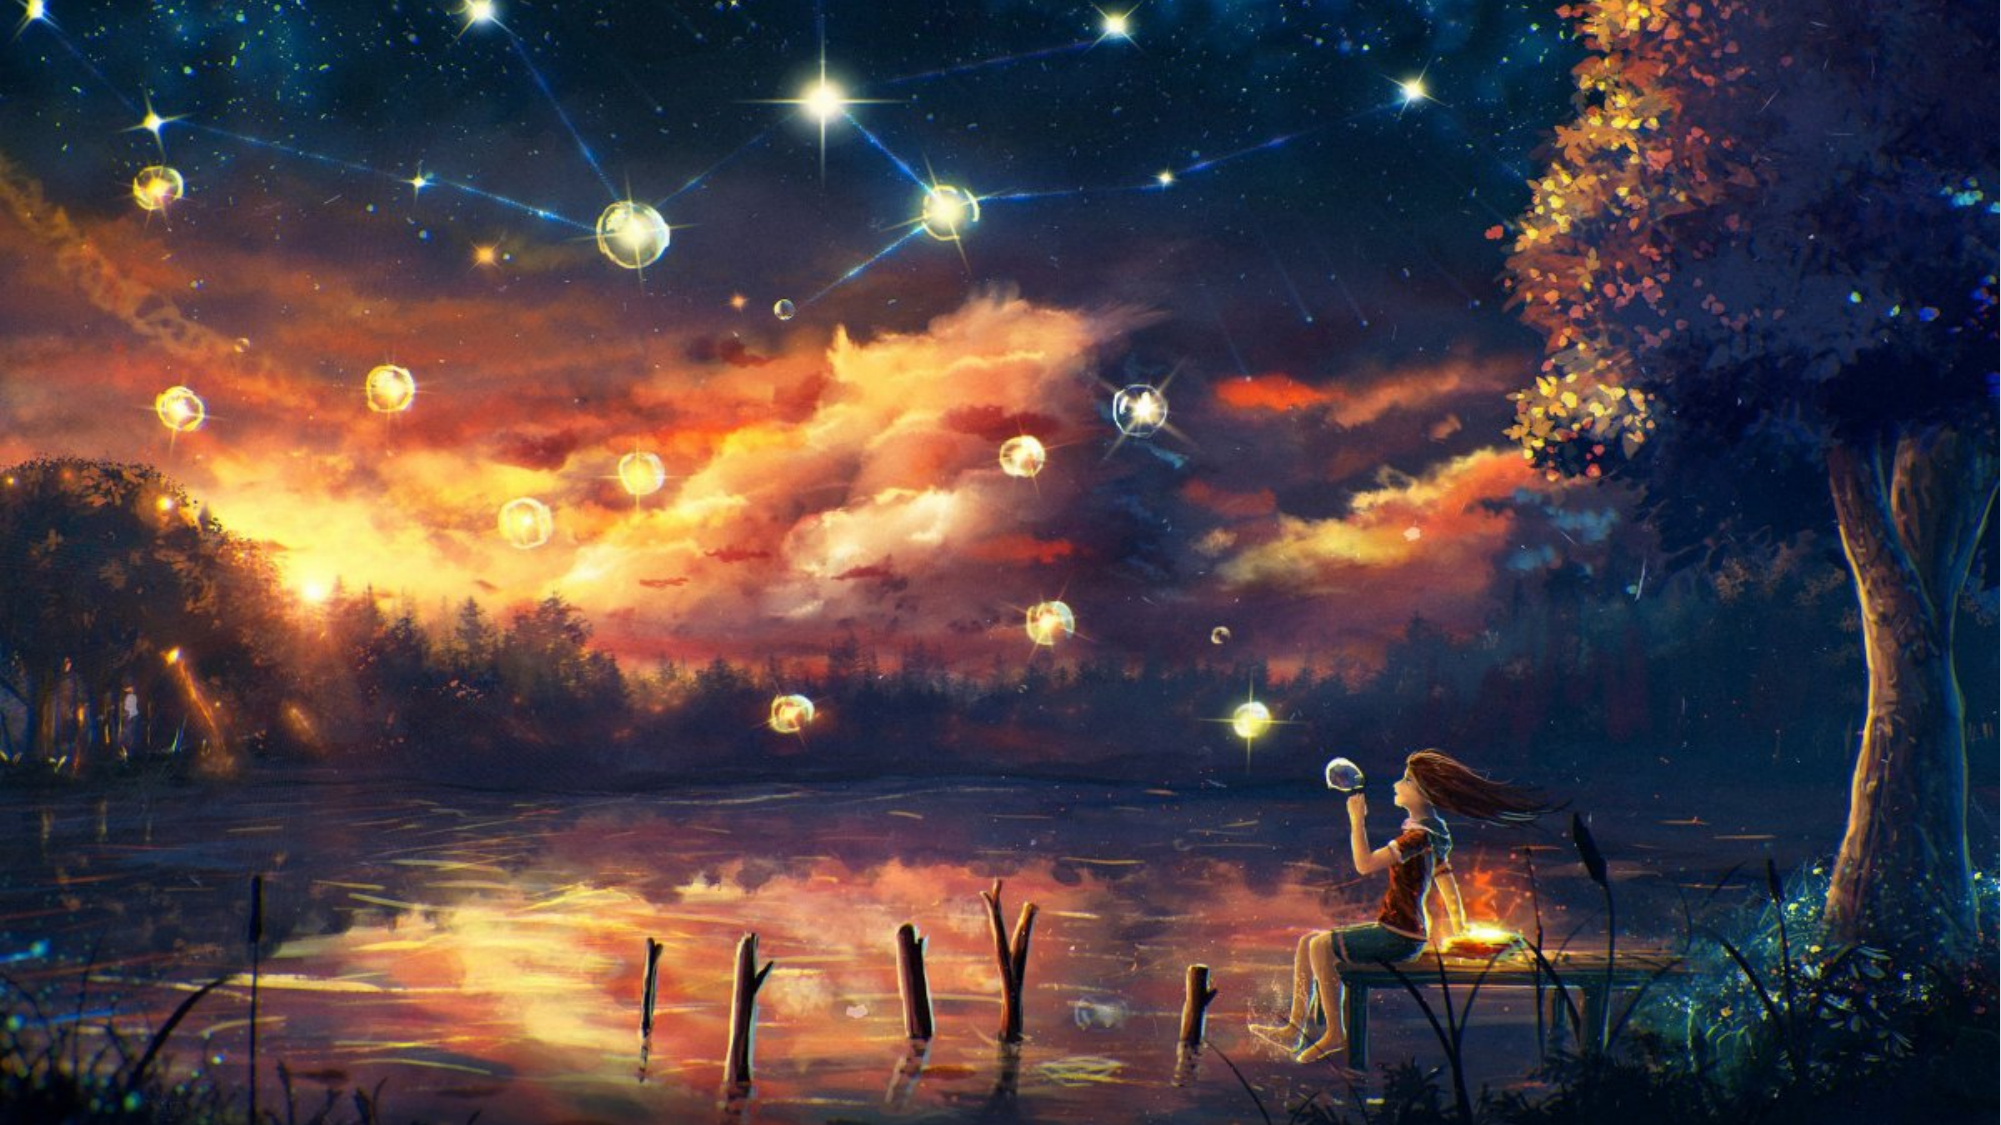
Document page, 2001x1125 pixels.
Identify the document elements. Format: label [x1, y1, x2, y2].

list [0, 0, 2000, 1125]
